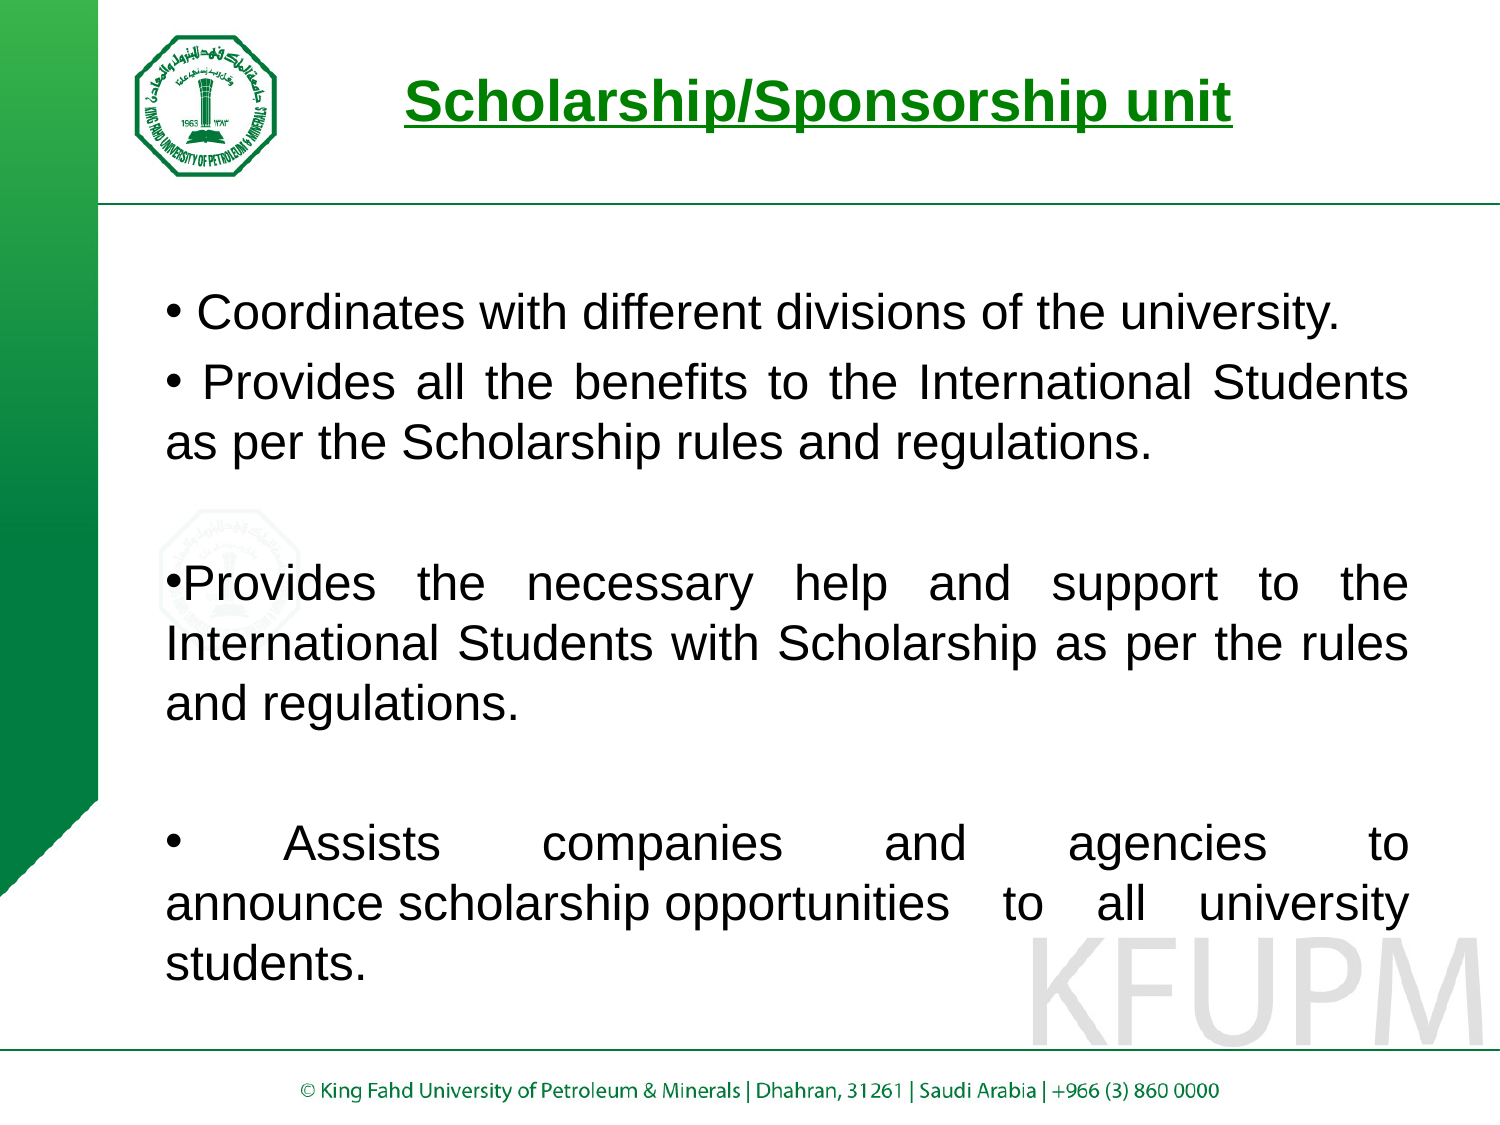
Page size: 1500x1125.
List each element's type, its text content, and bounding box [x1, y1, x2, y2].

list Coordinates with different divisions of the university. Provides all the benefits to the International Students as per the Scholarship rules and regulations. Provides the necessary help and support to the International Students with Scholarship as per the rules and regulations. Assists companies and agencies to announce scholarship opportunities to all university students. [149, 212, 1426, 1001]
picture [0, 0, 1500, 1103]
title Scholarship/Sponsorship unit [249, 21, 1388, 176]
